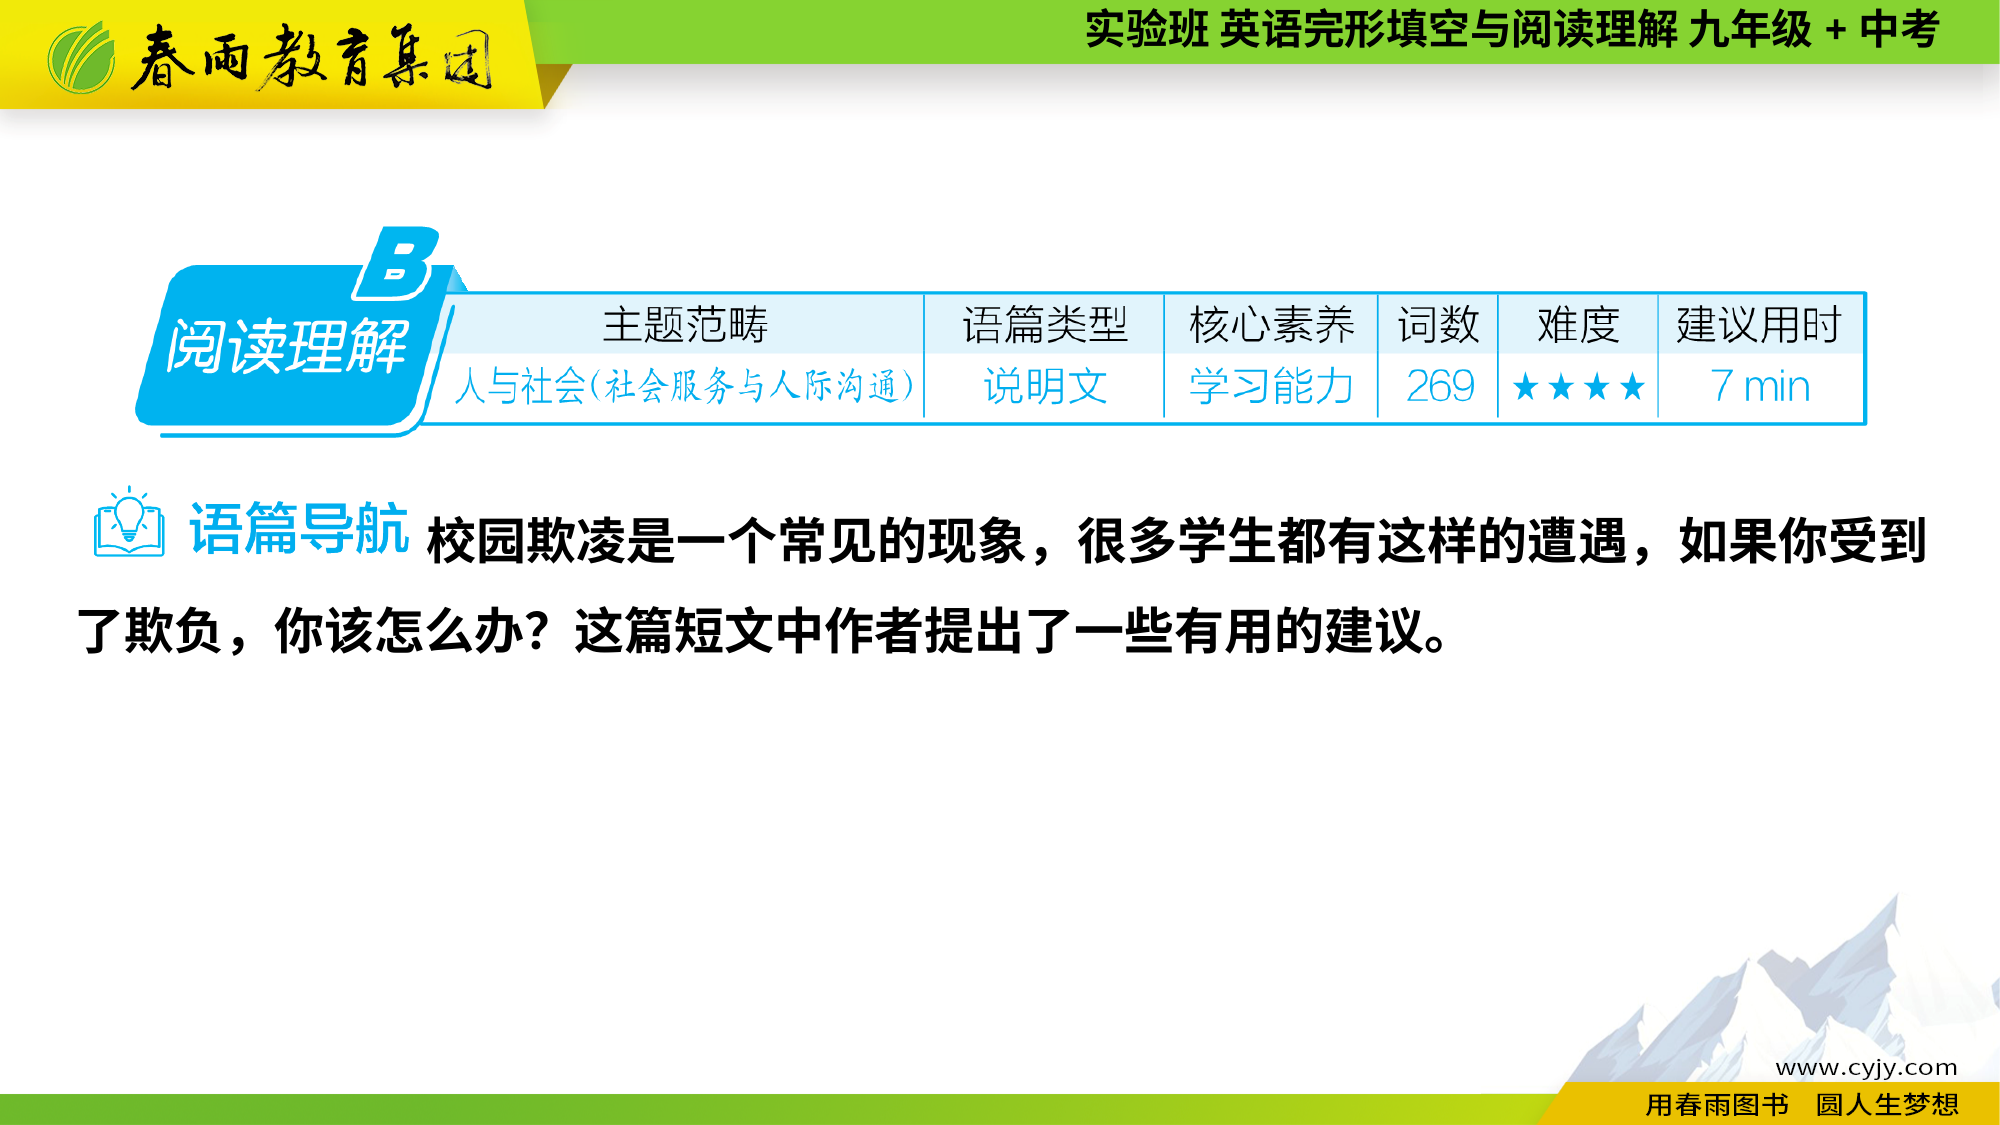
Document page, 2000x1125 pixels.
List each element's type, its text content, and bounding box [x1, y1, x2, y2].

picture [0, 0, 2000, 1125]
list 校园欺凌是一个常见的现象，很多学生都有这样的遭遇，如果你受到了欺负，你该怎么办？这篇短文中作者提出了一些有用的建议。 [59, 471, 1944, 657]
